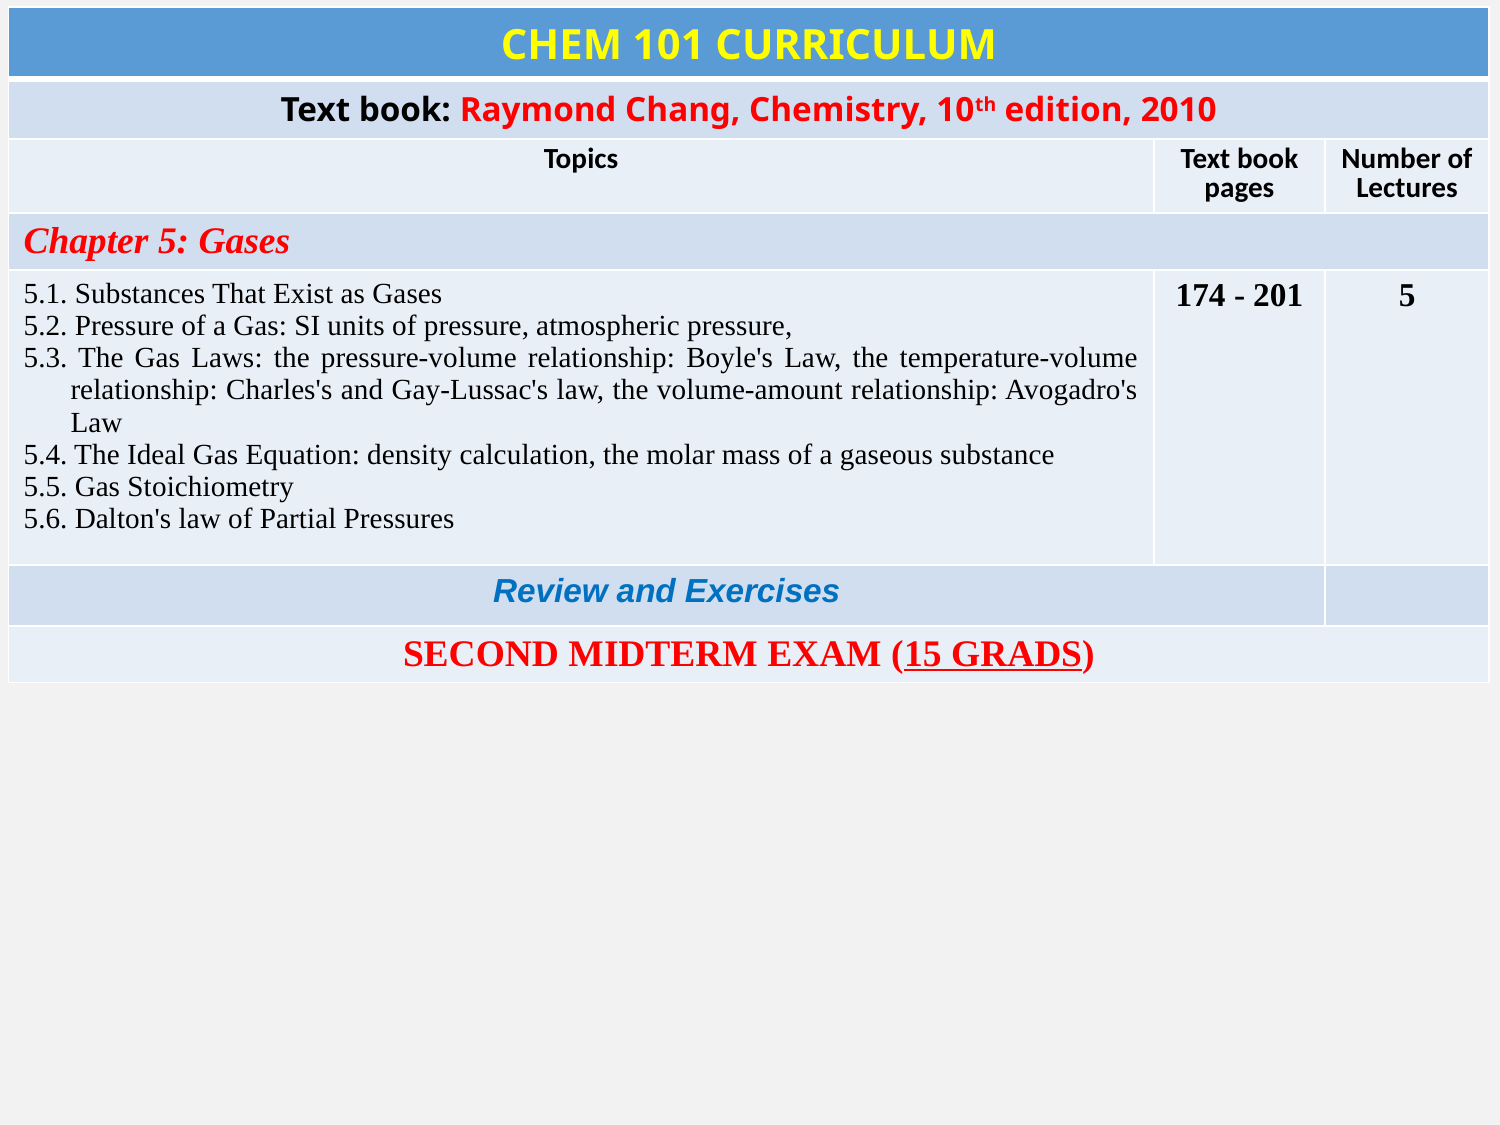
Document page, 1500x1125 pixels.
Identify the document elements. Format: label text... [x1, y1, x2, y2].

table_cell Number of Lectures [1326, 140, 1488, 212]
table_cell 5.1. Substances That Exist as Gases 5.2. Pressure of a Gas: SI units of pressure, atmospheric pressure, 5.3. The Gas Laws: the pressure-volume relationship: Boyle's Law, the temperature-volume relationship: Charles's and Gay-Lussac's law, the volume-amount relationship: Avogadro's Law 5.4. The Ideal Gas Equation: density calculation, the molar mass of a gaseous substance 5.5. Gas Stoichiometry 5.6. Dalton's law of Partial Pressures [9, 271, 1153, 564]
table_cell Review and Exercises [9, 566, 1324, 625]
table_cell Text book: Raymond Chang, Chemistry, 10th edition, 2010 [9, 82, 1488, 138]
table_cell Text book pages [1155, 140, 1324, 212]
table_cell 174 - 201 [1155, 271, 1324, 564]
table_cell 5 [1326, 271, 1488, 564]
table_cell [1326, 566, 1488, 625]
table_header CHEM 101 CURRICULUM [9, 8, 1488, 76]
table_cell Chapter 5: Gases [9, 214, 1488, 269]
table_cell SECOND MIDTERM EXAM (15 GRADS) [9, 627, 1488, 682]
table_cell Topics [9, 140, 1153, 212]
